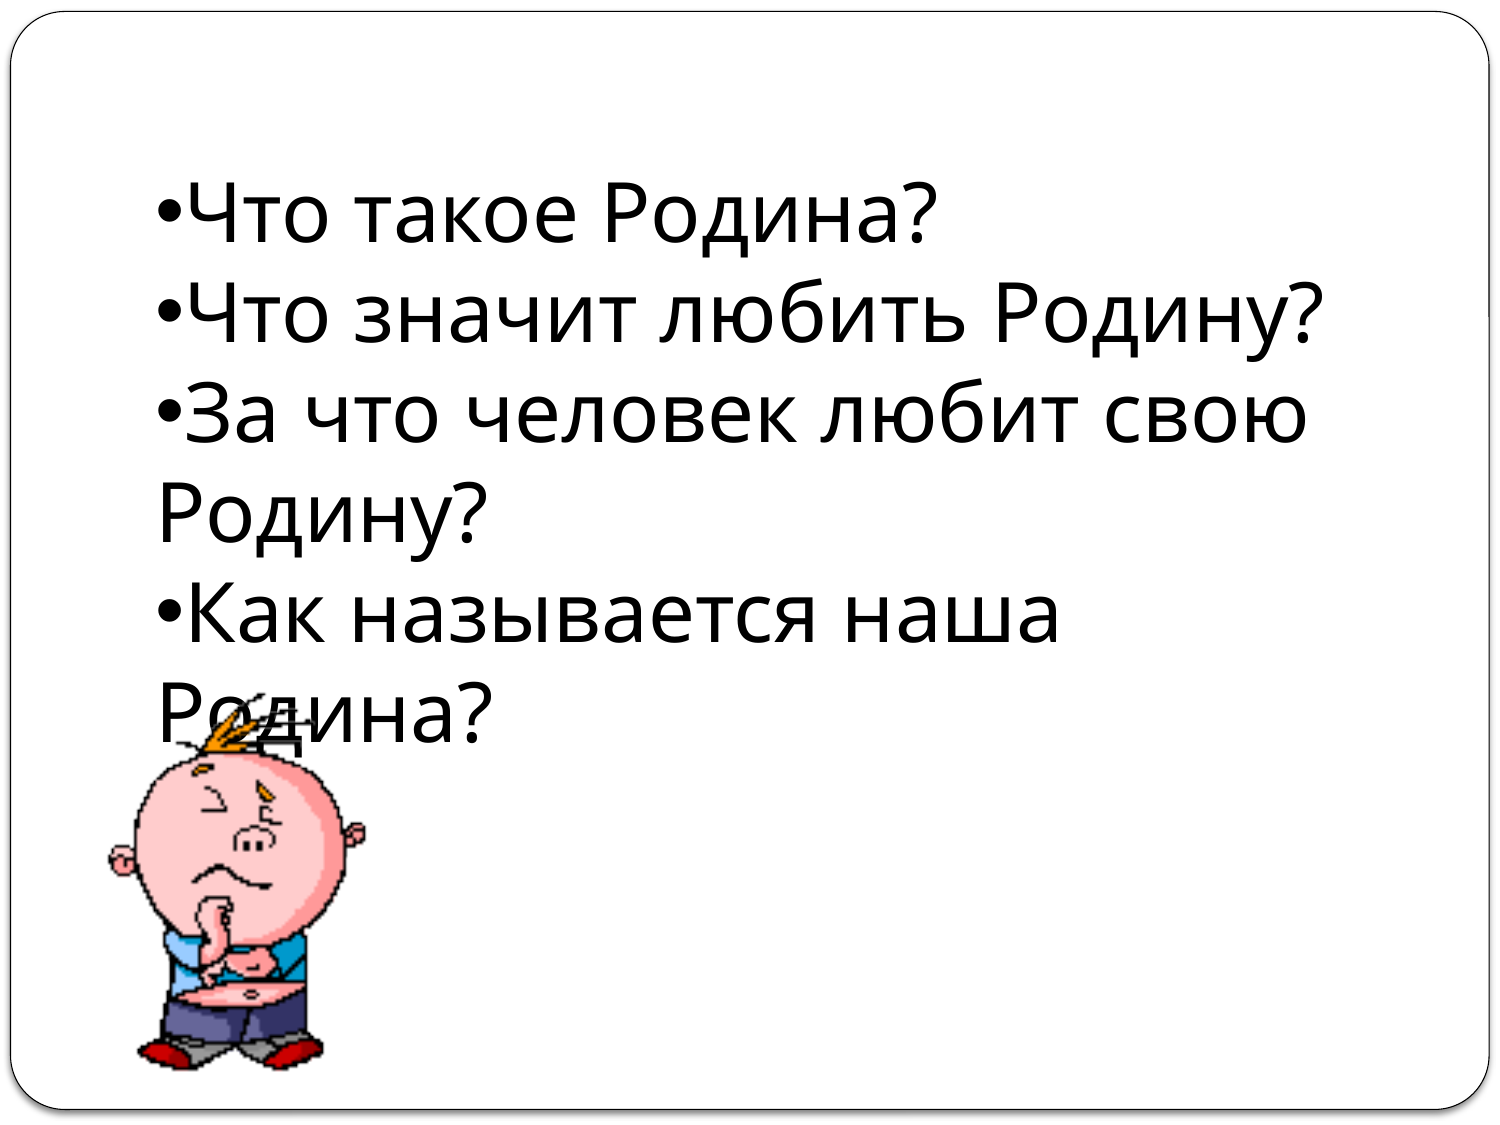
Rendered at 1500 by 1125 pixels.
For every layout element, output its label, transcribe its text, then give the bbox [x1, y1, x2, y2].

text_box Что такое Родина? Что значит любить Родину? За что человек любит свою Родину? Как называется наша Родина? [140, 152, 1360, 767]
picture [70, 625, 423, 1078]
